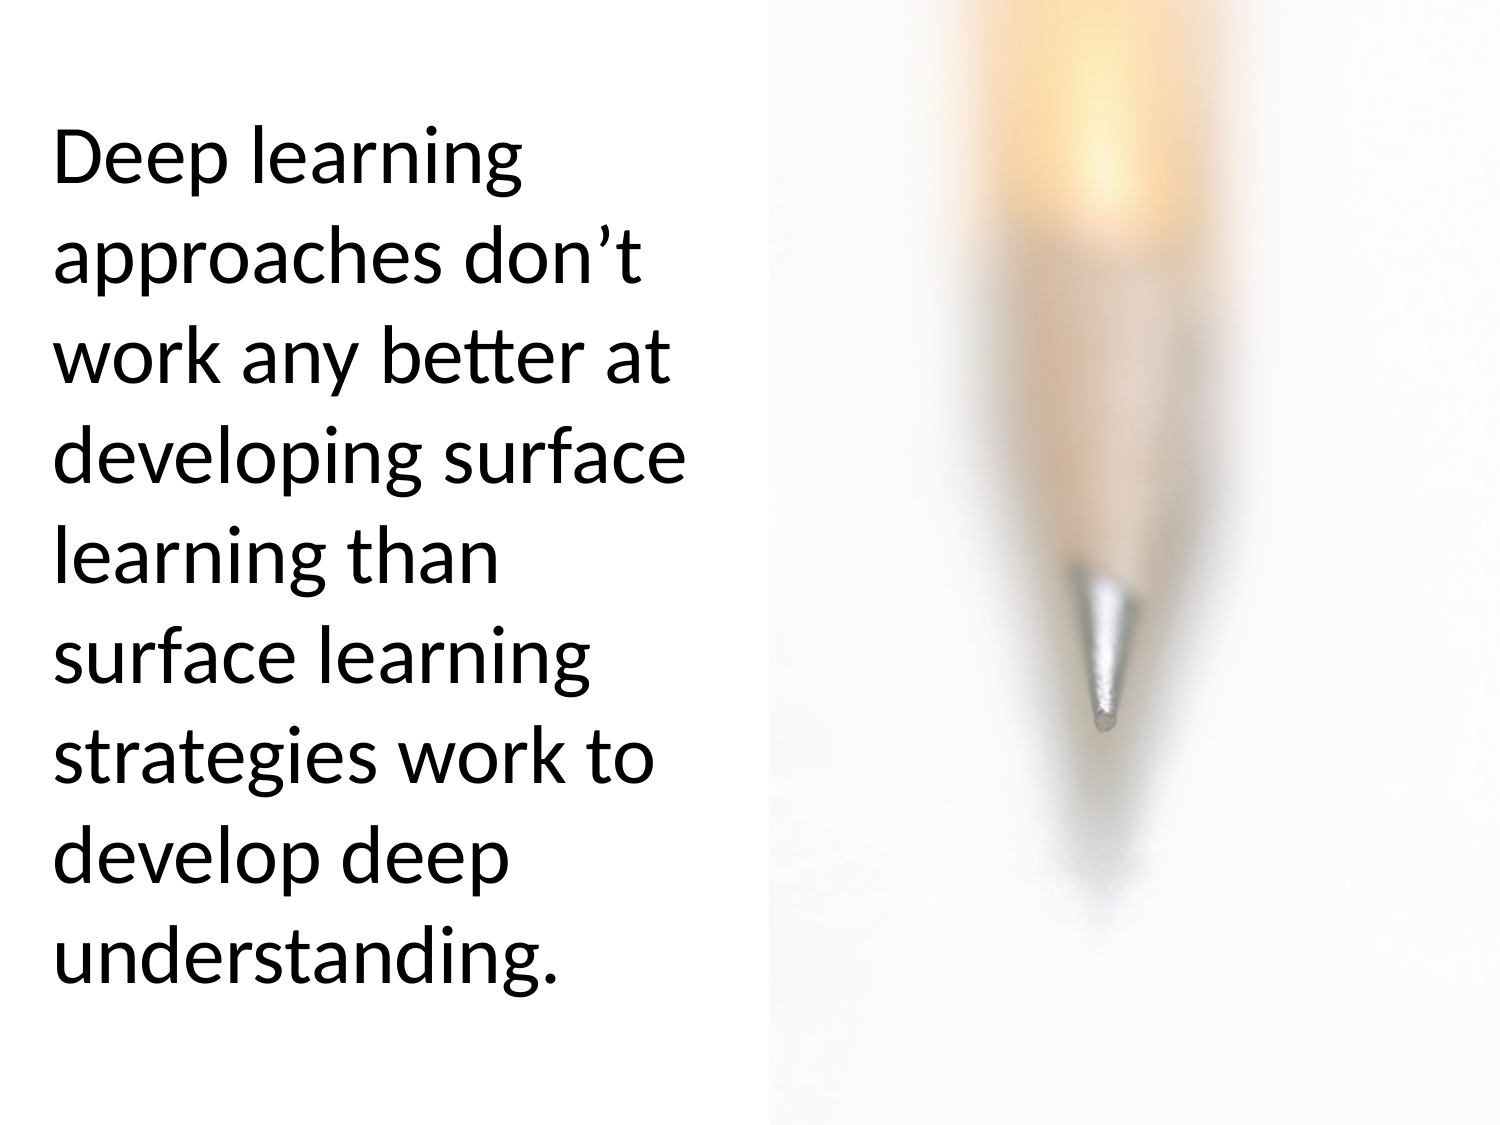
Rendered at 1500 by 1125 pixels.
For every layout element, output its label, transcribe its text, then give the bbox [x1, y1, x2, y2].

picture [768, 0, 1500, 1125]
text_box Deep learning approaches don’t work any better at developing surface learning than surface learning strategies work to develop deep understanding. [37, 92, 763, 1008]
